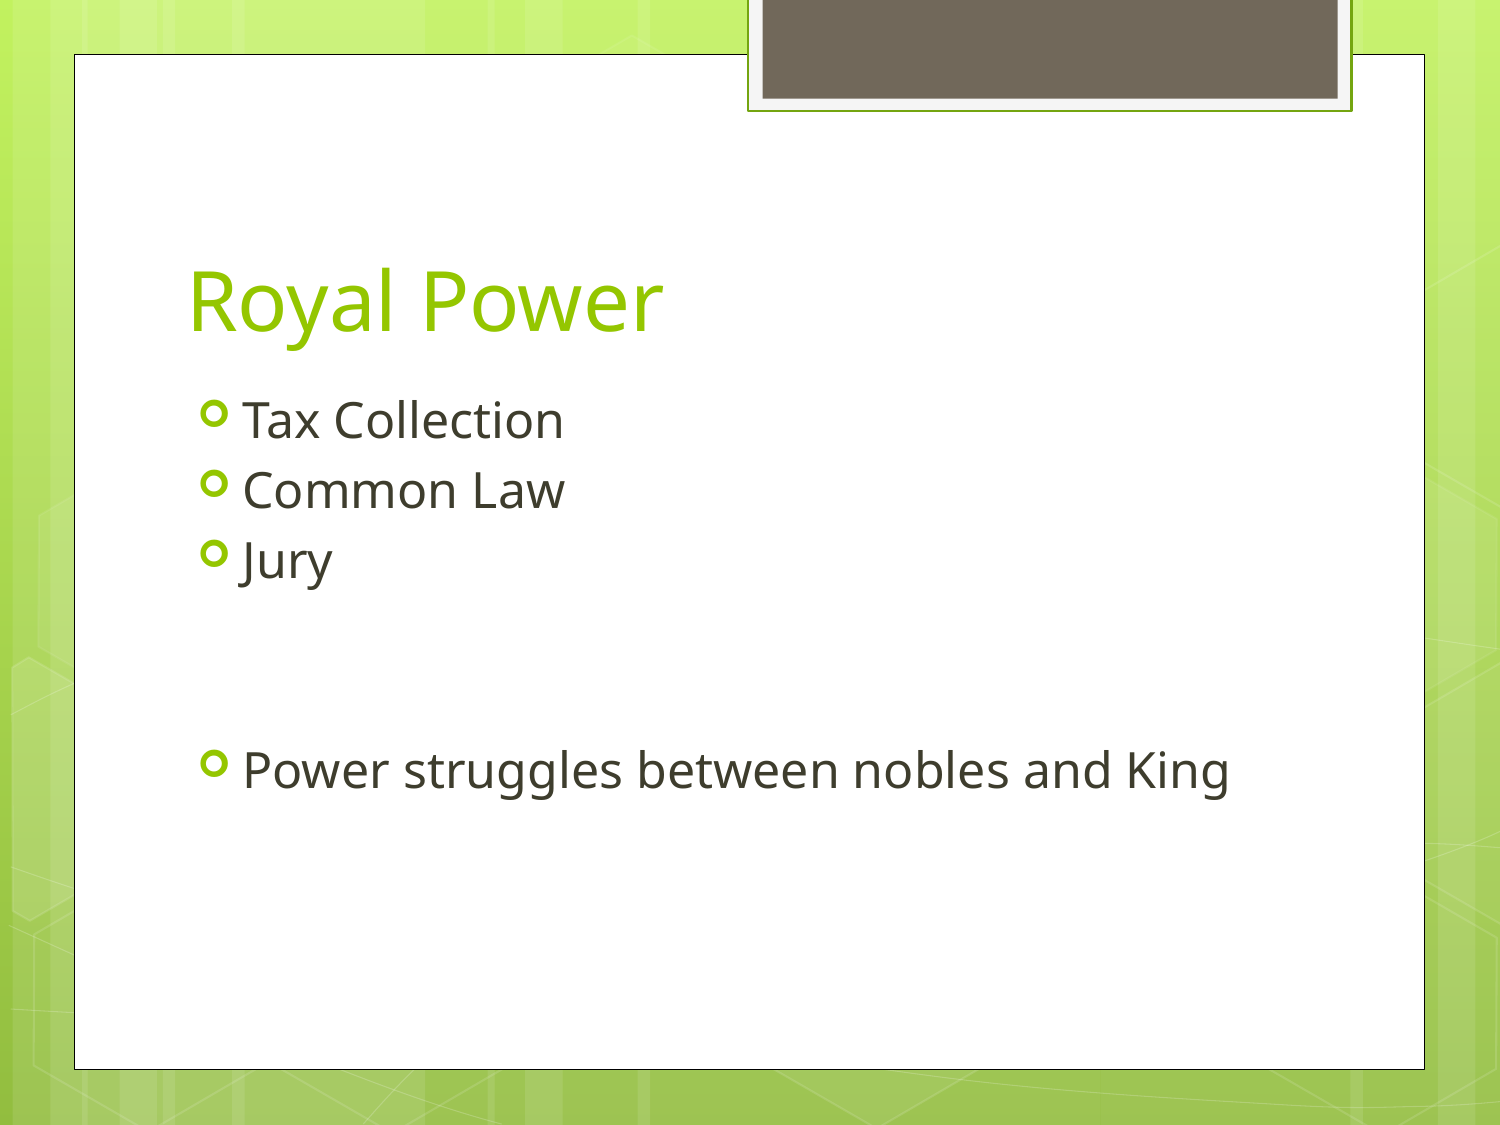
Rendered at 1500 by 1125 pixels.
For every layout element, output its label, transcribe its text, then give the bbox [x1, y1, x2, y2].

title Royal Power [171, 168, 1324, 357]
list Tax Collection Common Law Jury Power struggles between nobles and King [171, 381, 1283, 957]
